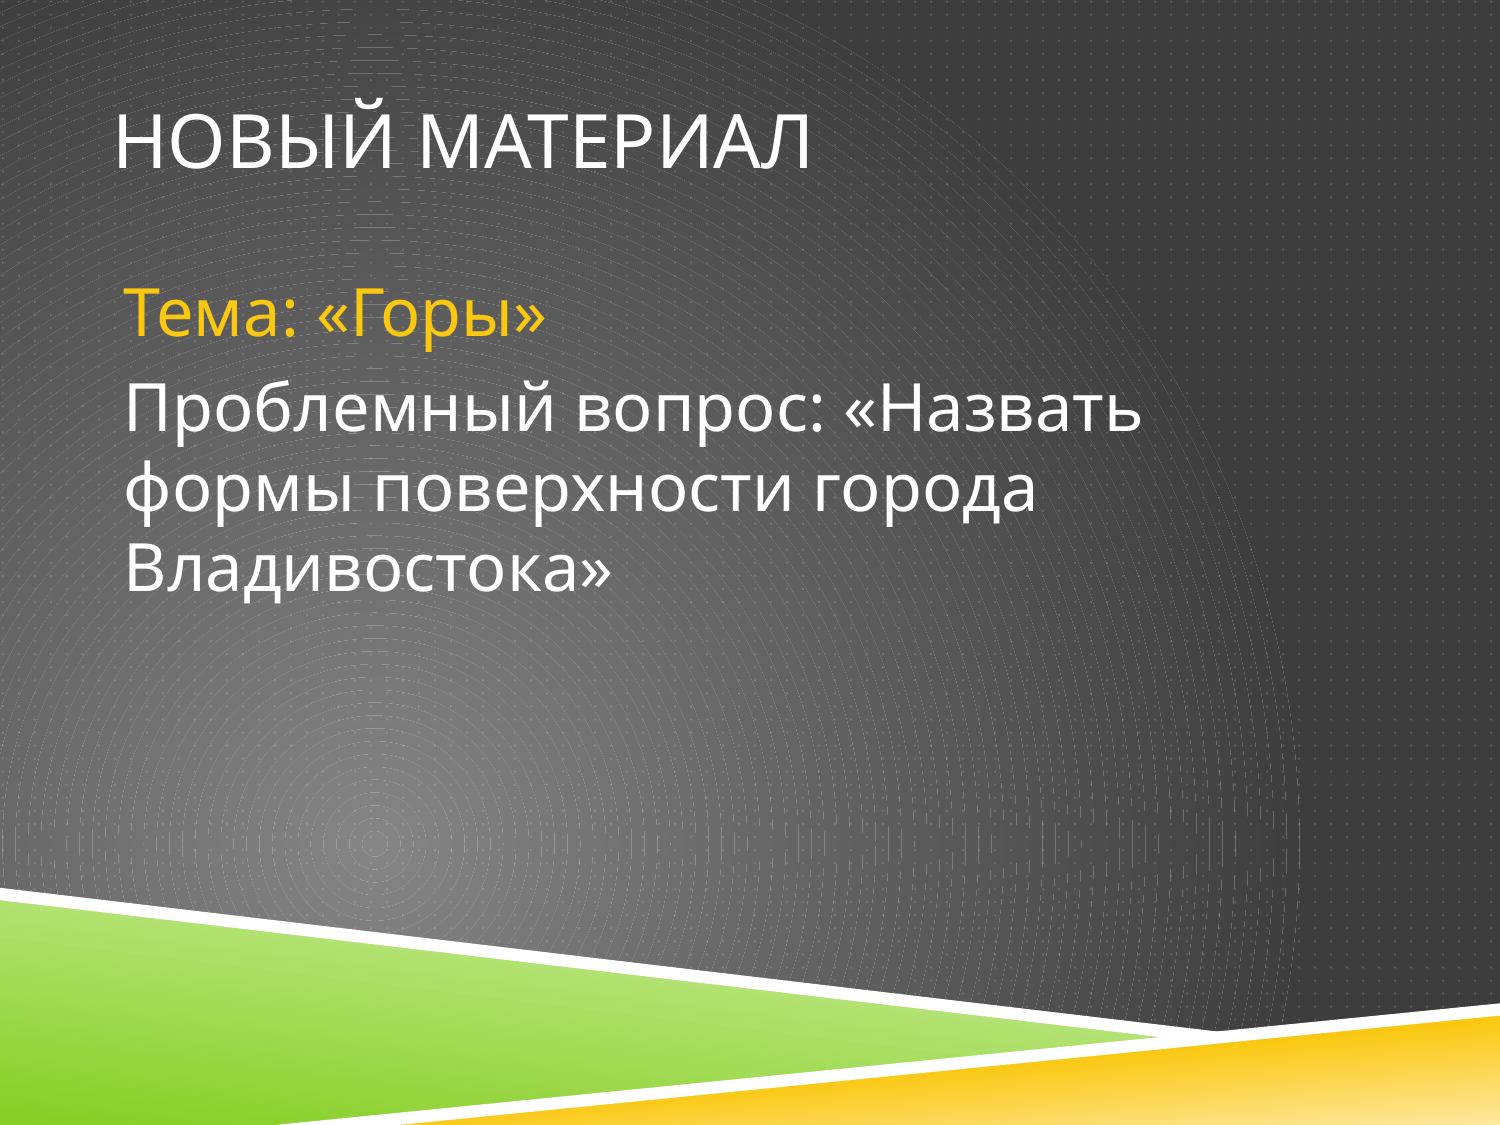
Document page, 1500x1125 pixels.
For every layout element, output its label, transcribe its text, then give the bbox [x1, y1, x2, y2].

title Новый материал [112, 45, 1388, 233]
list Тема: «Горы» Проблемный вопрос: «Назвать формы поверхности города Владивостока» [112, 262, 1388, 875]
